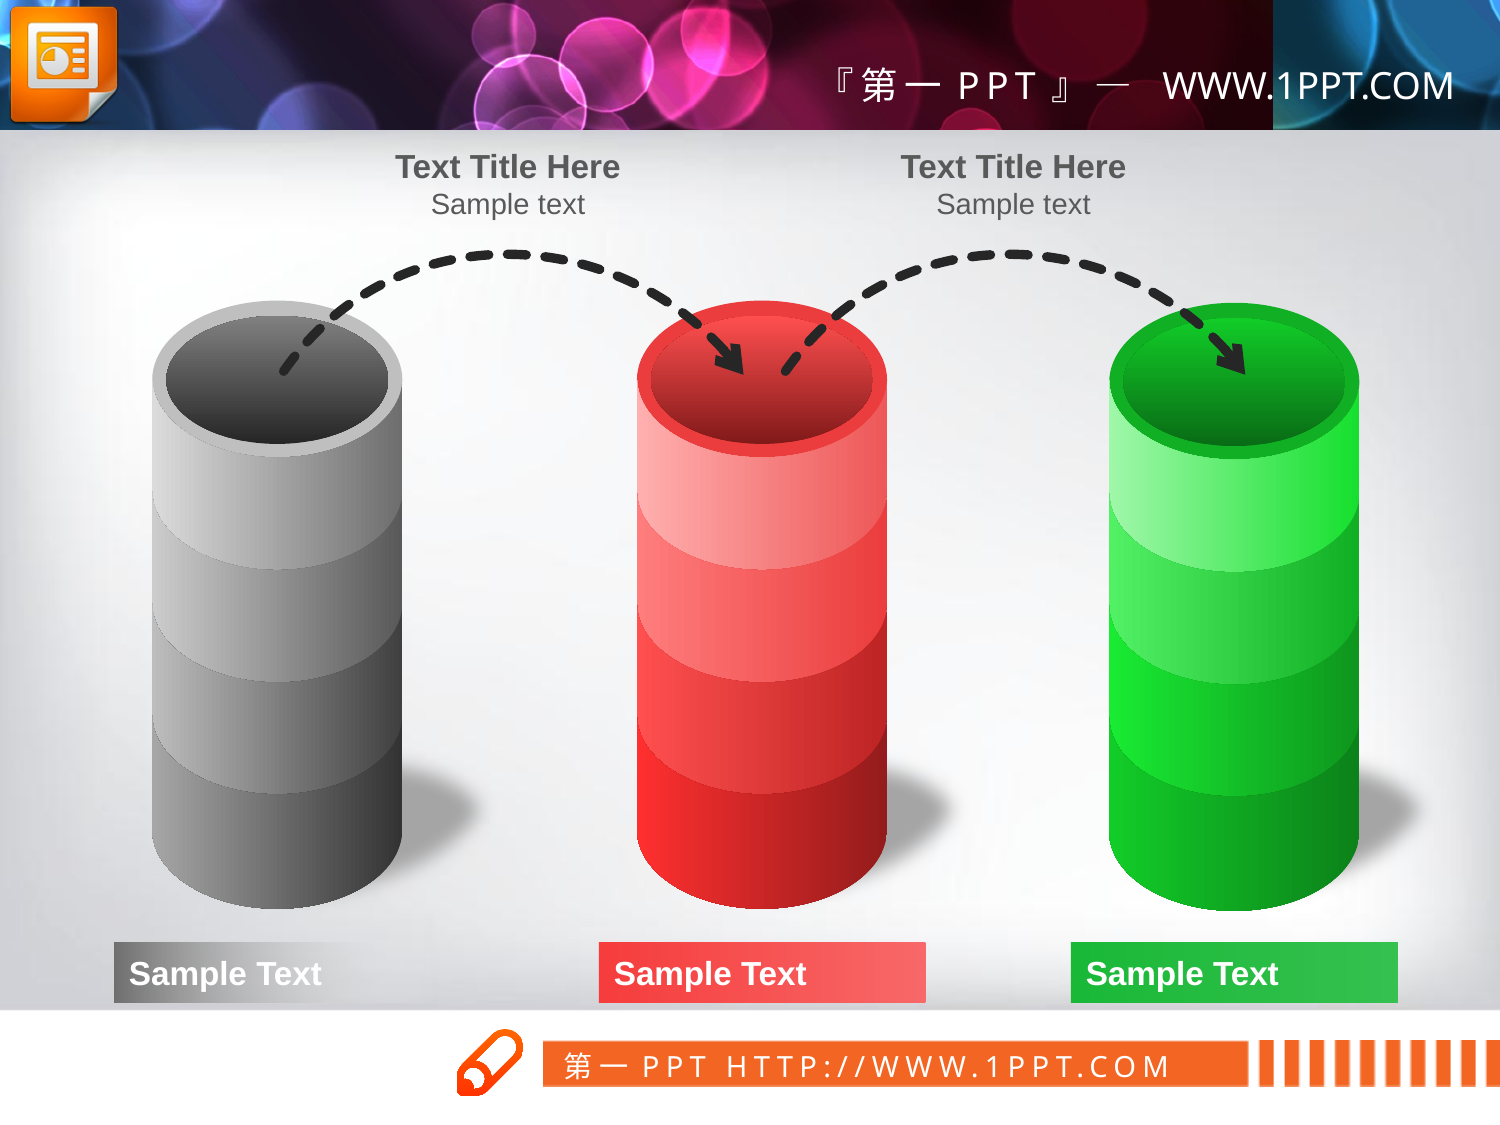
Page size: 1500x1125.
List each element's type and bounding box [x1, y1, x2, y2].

picture [543, 1040, 1500, 1087]
picture [0, 0, 1500, 1012]
text_box [113, 136, 1448, 1003]
